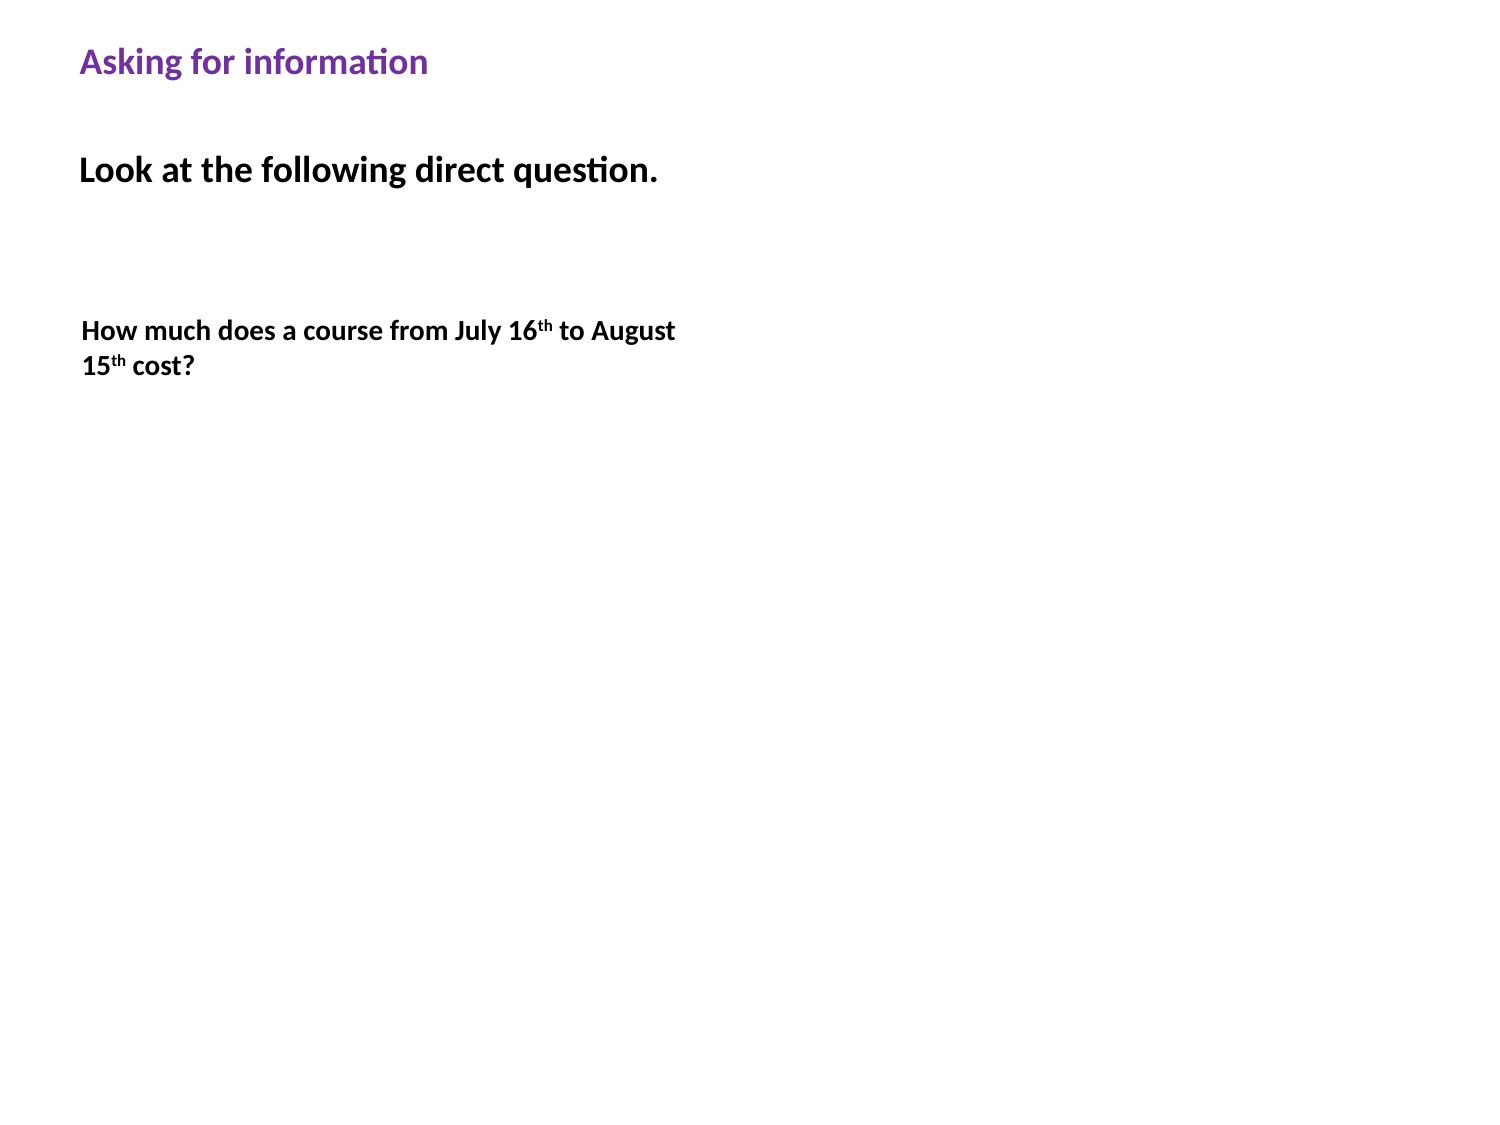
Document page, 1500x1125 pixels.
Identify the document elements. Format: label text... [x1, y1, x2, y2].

text_box Asking for information [64, 29, 609, 90]
text_box Look at the following direct question. [64, 137, 705, 197]
text_box How much does a course from July 16th to August 15th cost? [66, 304, 708, 389]
